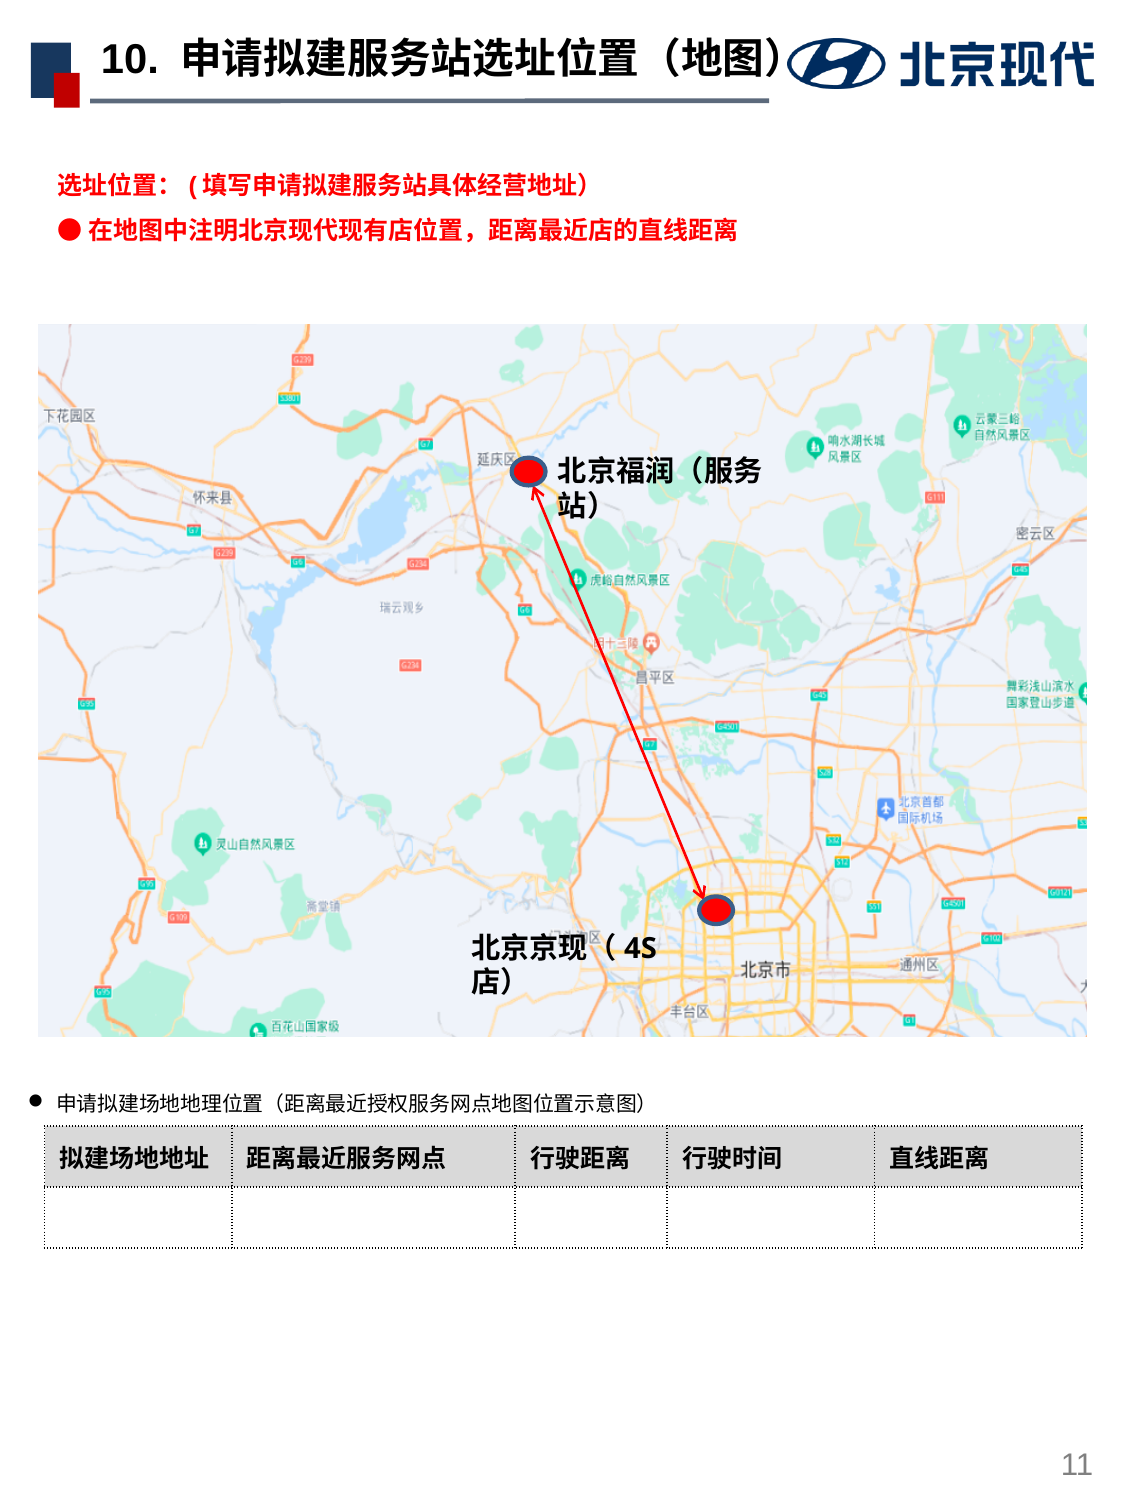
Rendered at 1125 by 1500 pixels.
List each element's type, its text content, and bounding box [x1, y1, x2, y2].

table_header 距离最近服务网点 [232, 1126, 515, 1187]
title 10. 申请拟建服务站选址位置（地图） [90, 17, 823, 88]
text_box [532, 485, 705, 901]
table_cell [515, 1187, 667, 1248]
table_cell [232, 1187, 515, 1248]
table_header 拟建场地地址 [45, 1126, 232, 1187]
table_header 直线距离 [875, 1126, 1082, 1187]
table_cell [875, 1187, 1082, 1248]
picture [37, 324, 1088, 1038]
picture [787, 38, 1094, 89]
table_cell [45, 1187, 232, 1248]
text_box 选址位置：(填写申请拟建服务站具体经营地址） ●在地图中注明北京现代现有店位置，距离最近店的直线距离 [42, 147, 1083, 252]
table_header 行驶时间 [667, 1126, 875, 1187]
text_box 申请拟建场地地理位置（距离最近授权服务网点地图位置示意图） [13, 1071, 1112, 1124]
table_header 行驶距离 [515, 1126, 667, 1187]
table_cell [667, 1187, 875, 1248]
